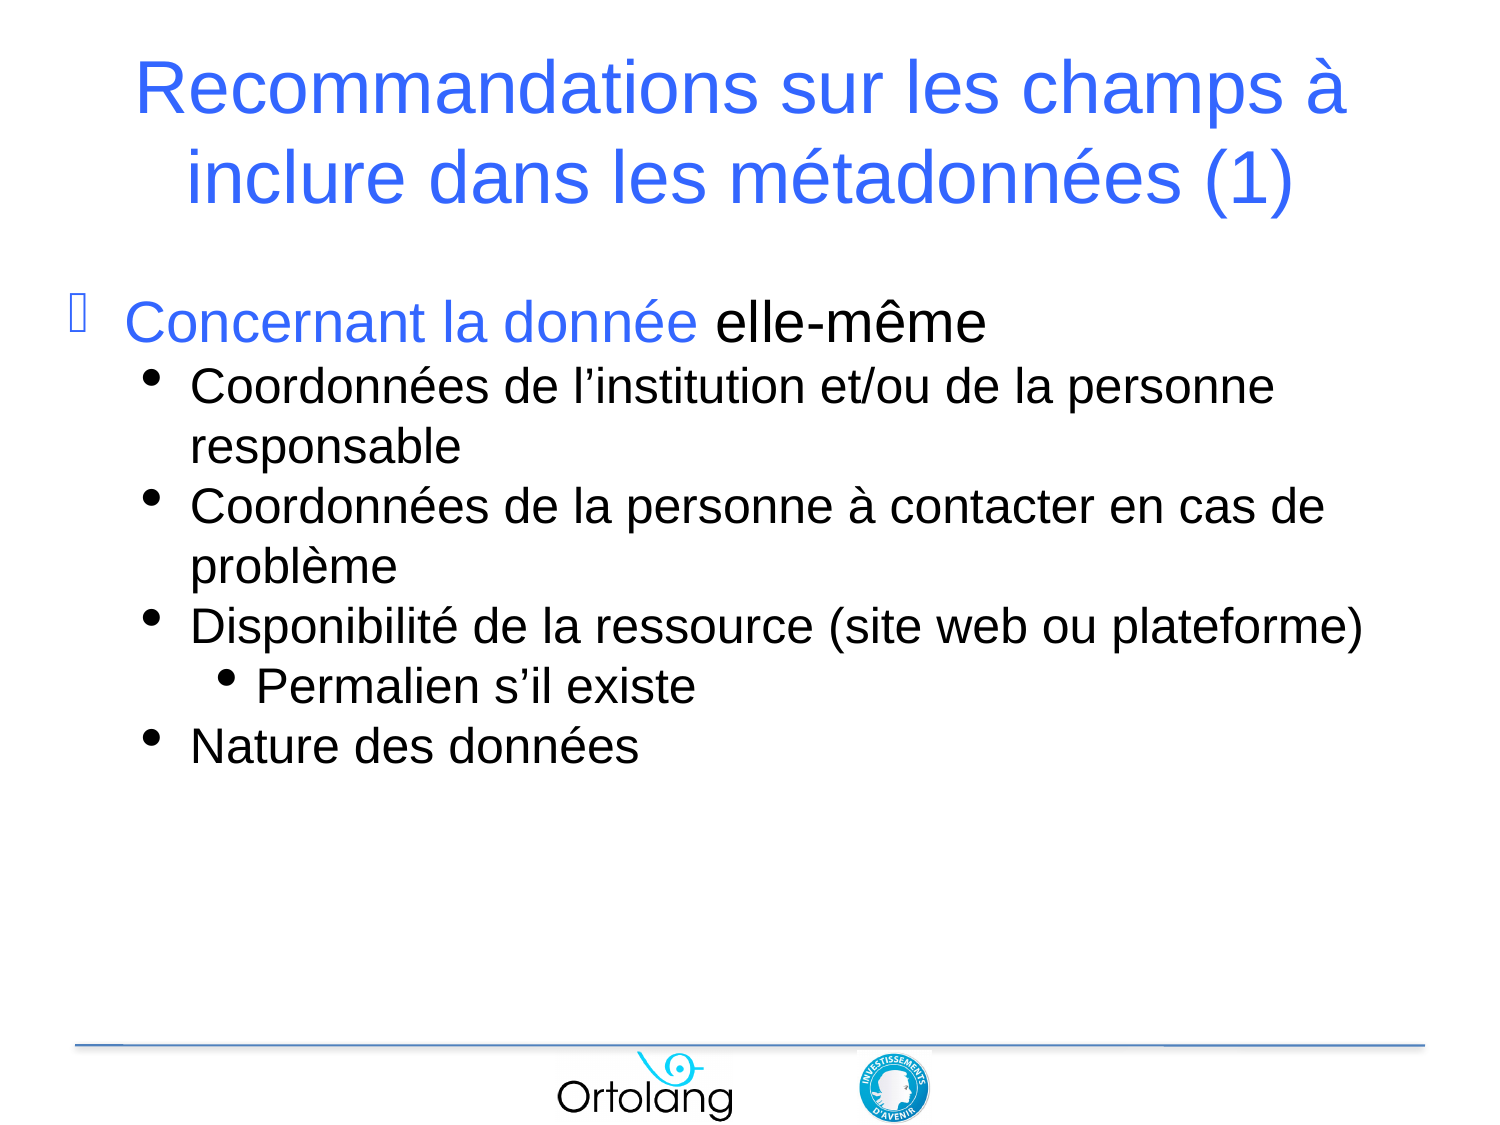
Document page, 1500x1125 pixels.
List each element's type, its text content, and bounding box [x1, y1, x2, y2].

picture [555, 1050, 733, 1122]
title Recommandations sur les champs à inclure dans les métadonnées (1) [0, 31, 1483, 100]
picture [857, 1050, 932, 1125]
list Concernant la donnée elle-même Coordonnées de l’institution et/ou de la personne responsable Coordonnées de la personne à contacter en cas de problème Disponibilité de la ressource (site web ou plateforme) Permalien s’il existe Nature des données [53, 276, 1404, 952]
